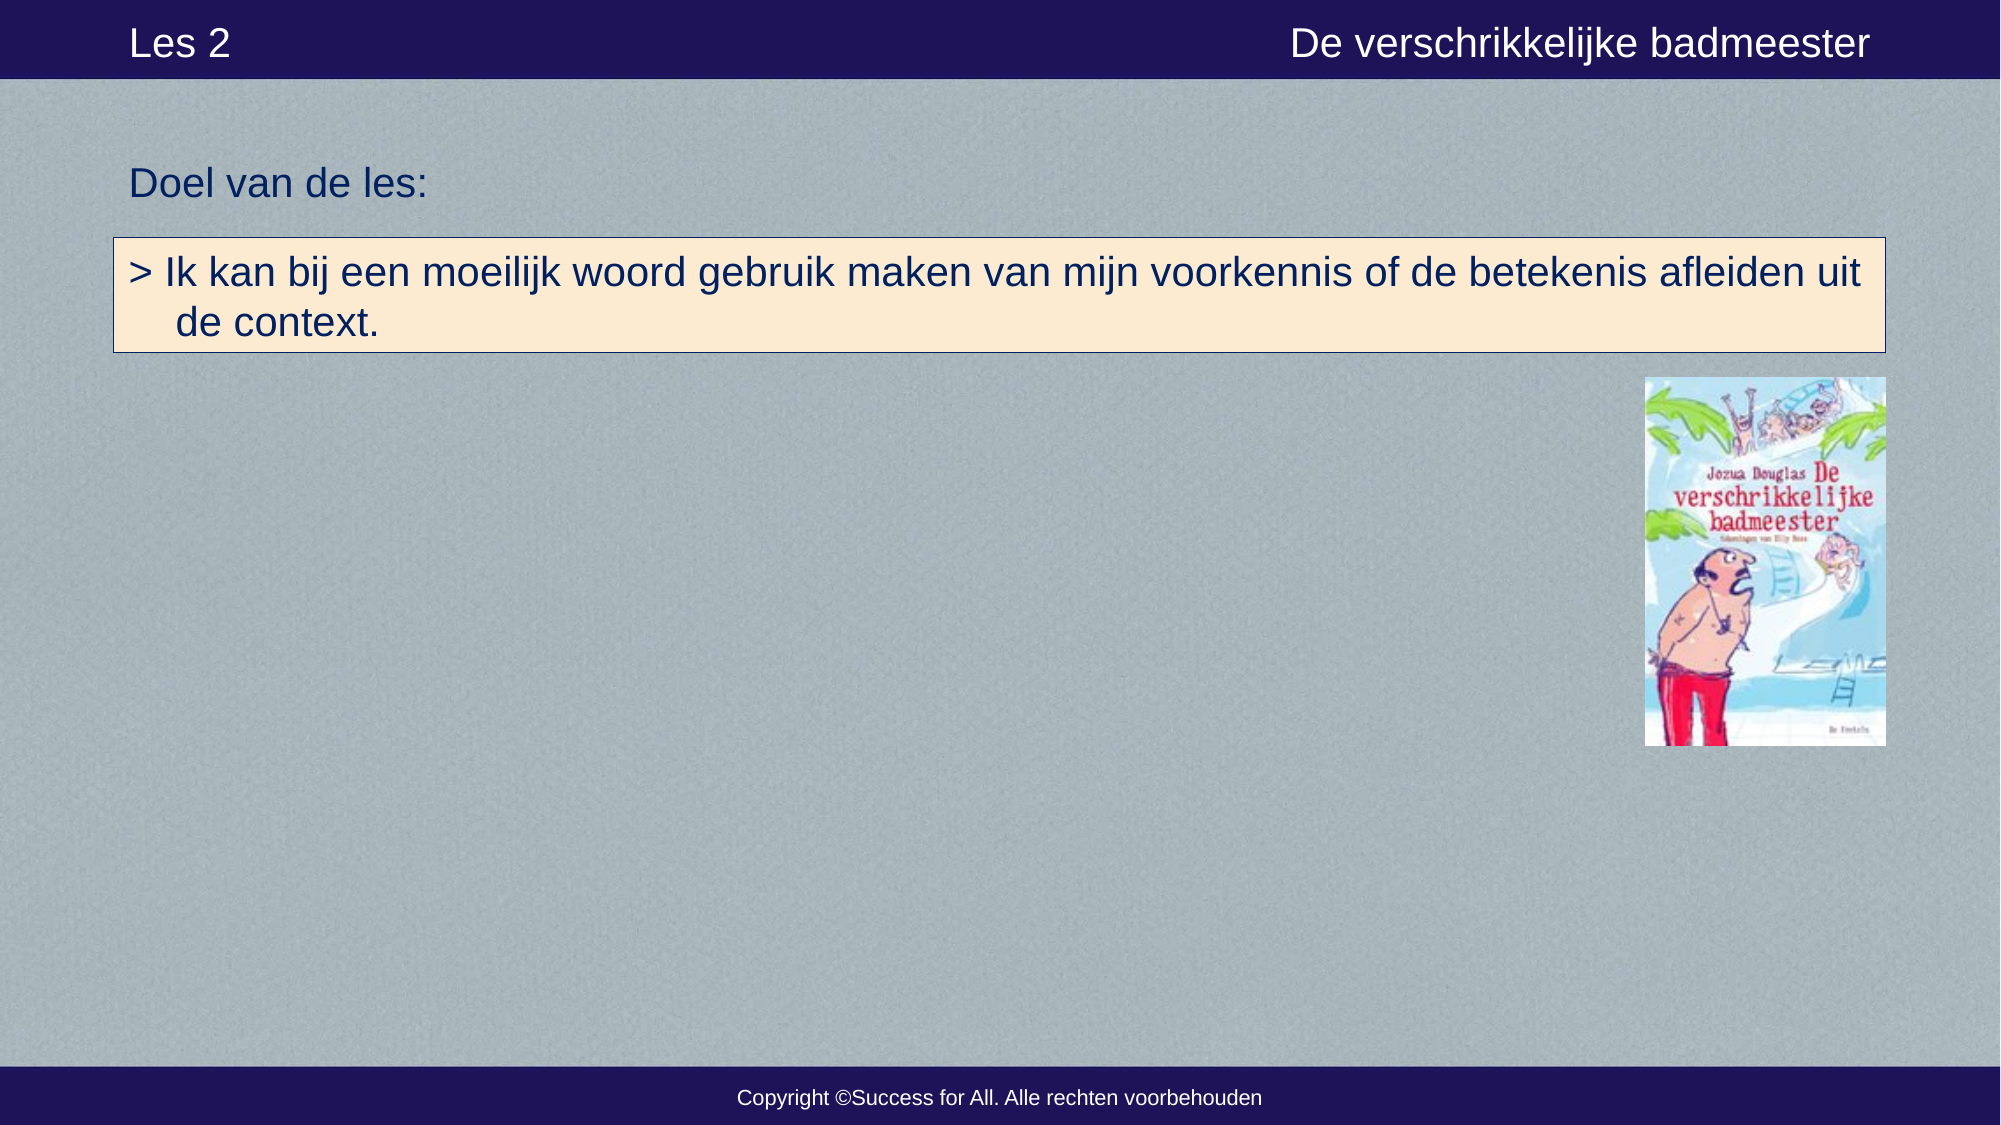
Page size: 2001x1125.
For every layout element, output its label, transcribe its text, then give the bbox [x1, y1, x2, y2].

picture [0, 0, 2001, 1125]
text_box Les 2 [114, 8, 354, 73]
text_box > Ik kan bij een moeilijk woord gebruik maken van mijn voorkennis of de betekenis afleiden uit de context. [113, 237, 1886, 353]
text_box Doel van de les: [113, 148, 1635, 214]
text_box De verschrikkelijke badmeester [999, 8, 1886, 73]
text_box Copyright ©Success for All. Alle rechten voorbehouden [0, 1076, 2000, 1125]
